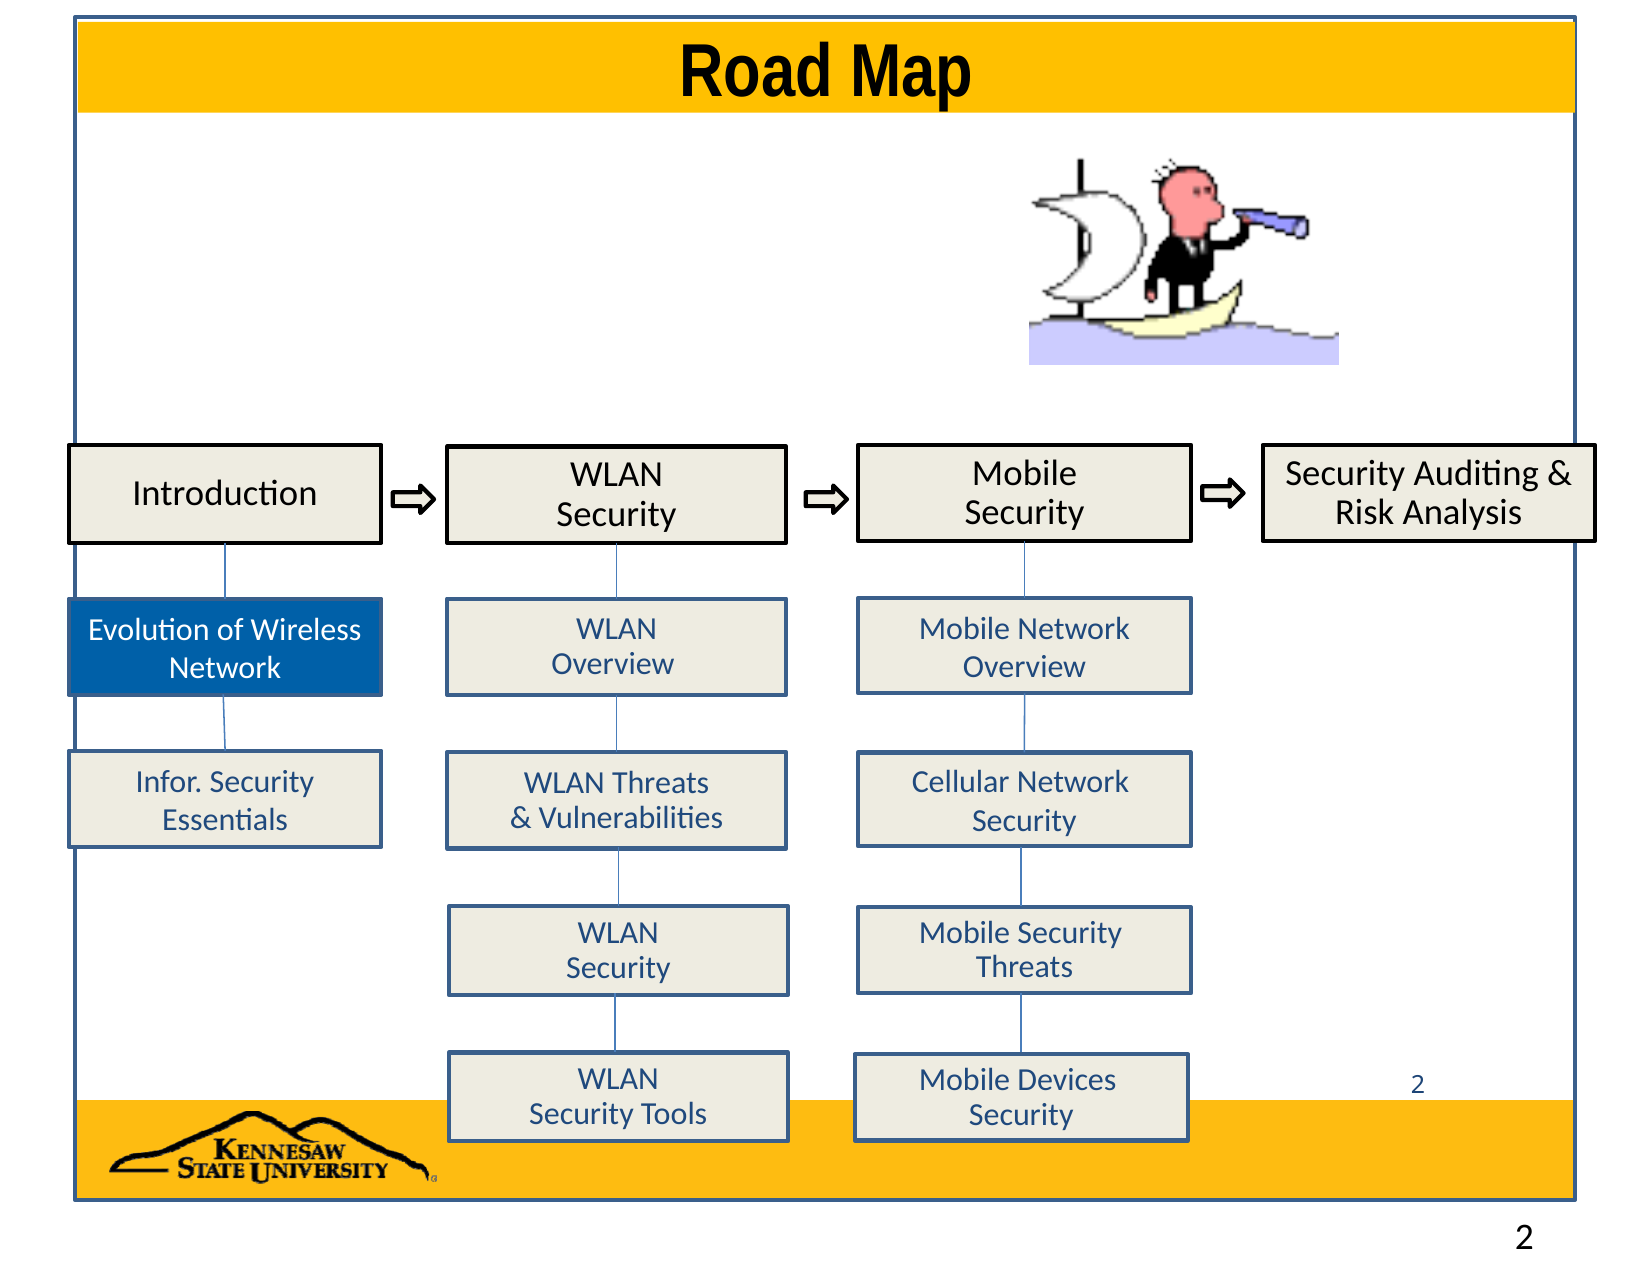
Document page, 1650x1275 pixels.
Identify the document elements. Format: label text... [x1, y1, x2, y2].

slide_number 2 [1299, 1042, 1425, 1103]
text_box Mobile Network Overview [856, 596, 1193, 695]
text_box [446, 446, 787, 849]
picture [108, 1111, 437, 1184]
text_box [803, 483, 850, 515]
text_box Cellular Network Security [856, 750, 1193, 848]
text_box Introduction [67, 443, 383, 545]
title Road Map [77, 21, 1575, 113]
text_box Security Auditing & Risk Analysis [1261, 443, 1597, 543]
text_box Mobile Security Threats [856, 905, 1193, 995]
text_box Mobile Devices Security [853, 1052, 1190, 1143]
picture [1028, 142, 1339, 365]
text_box [1200, 477, 1246, 509]
text_box WLAN Security Tools [447, 1050, 790, 1143]
text_box [390, 483, 437, 515]
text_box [222, 694, 226, 751]
text_box Mobile Security [856, 443, 1193, 543]
text_box Infor. Security Essentials [67, 749, 383, 849]
text_box WLAN Security [447, 904, 790, 997]
text_box Evolution of Wireless Network [67, 597, 383, 697]
